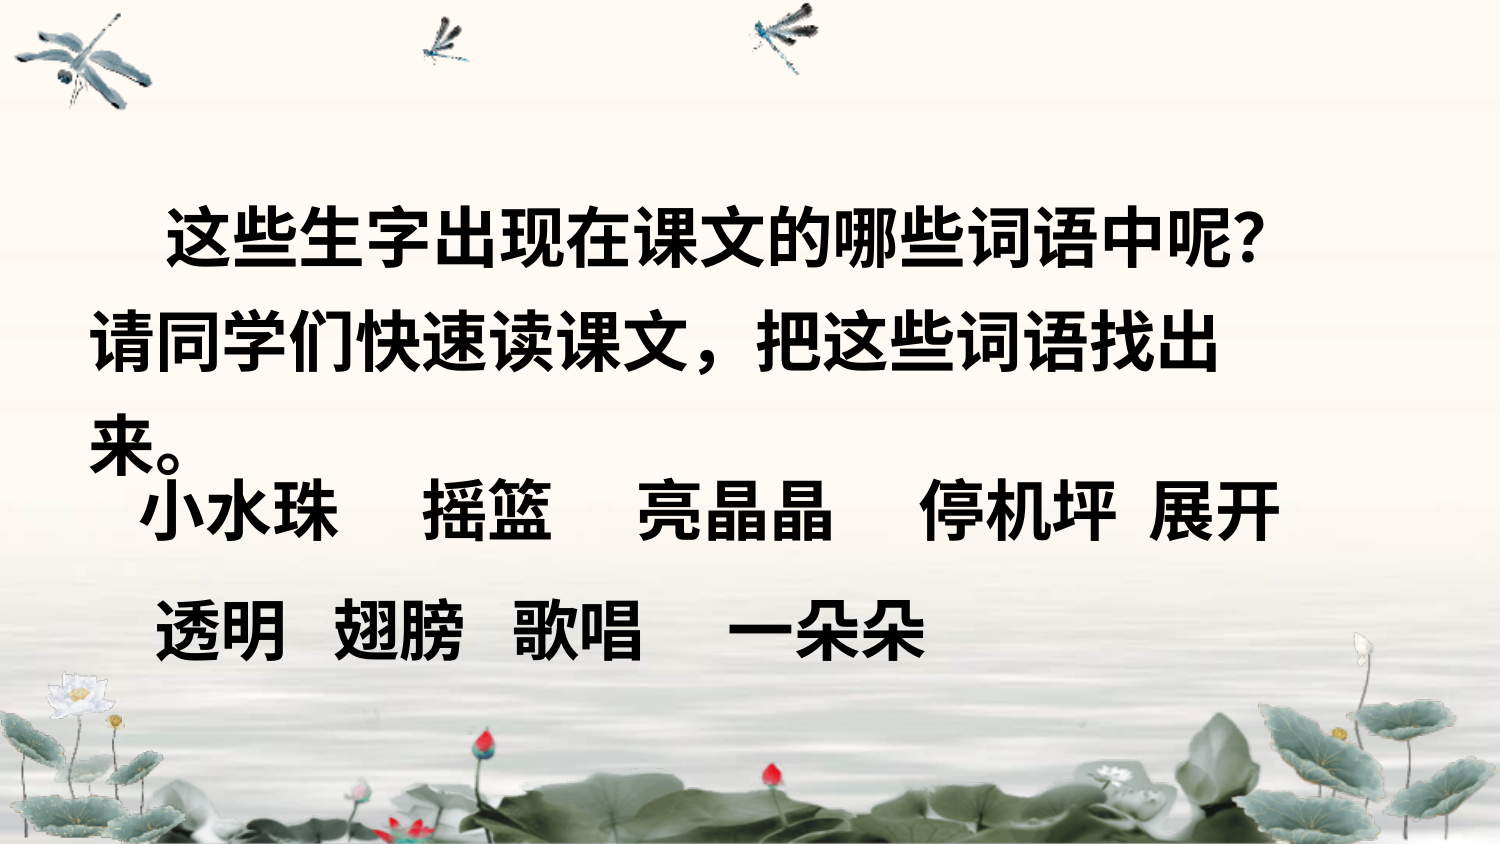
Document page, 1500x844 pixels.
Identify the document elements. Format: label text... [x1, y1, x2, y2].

text_box 这些生字出现在课文的哪些词语中呢？请同学们快速读课文，把这些词语找出来。 [73, 164, 1322, 492]
text_box 小水珠 摇篮 亮晶晶 停机坪 展开 透明 翅膀 歌唱 一朵朵 [124, 421, 1322, 677]
picture [0, 0, 1500, 844]
